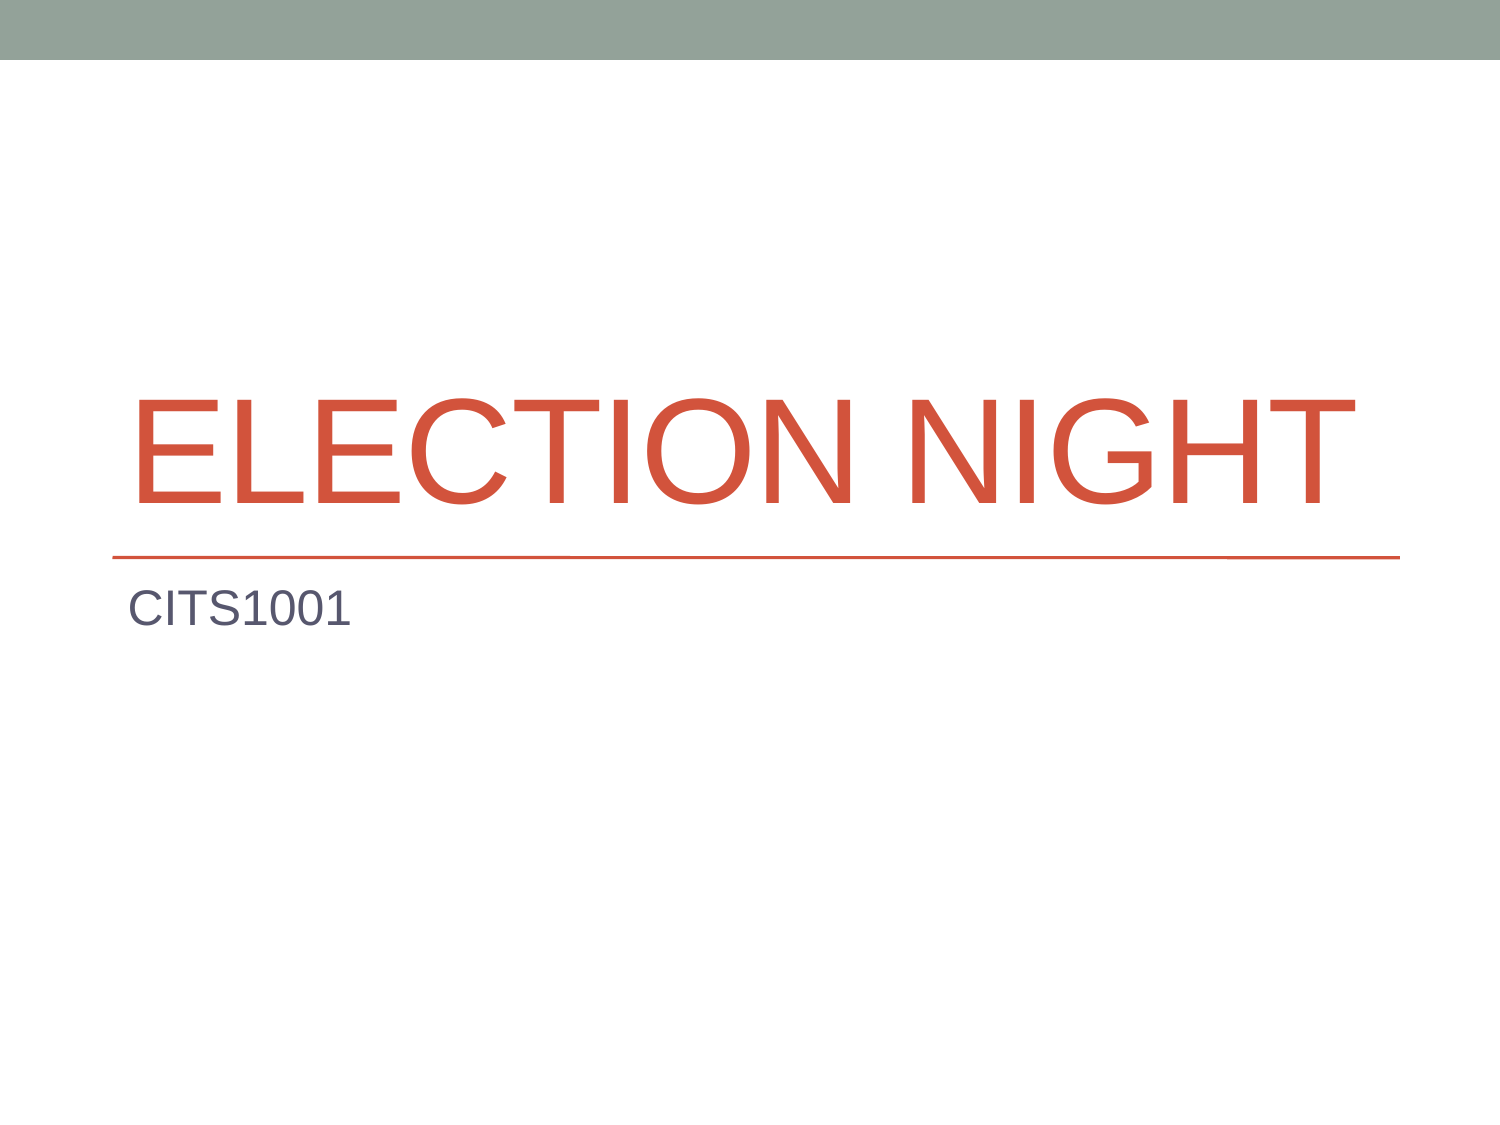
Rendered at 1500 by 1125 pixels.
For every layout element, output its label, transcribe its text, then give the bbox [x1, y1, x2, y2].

title ELECTION NIGHT [112, 224, 1400, 542]
subtitle CITS1001 [112, 575, 1163, 863]
